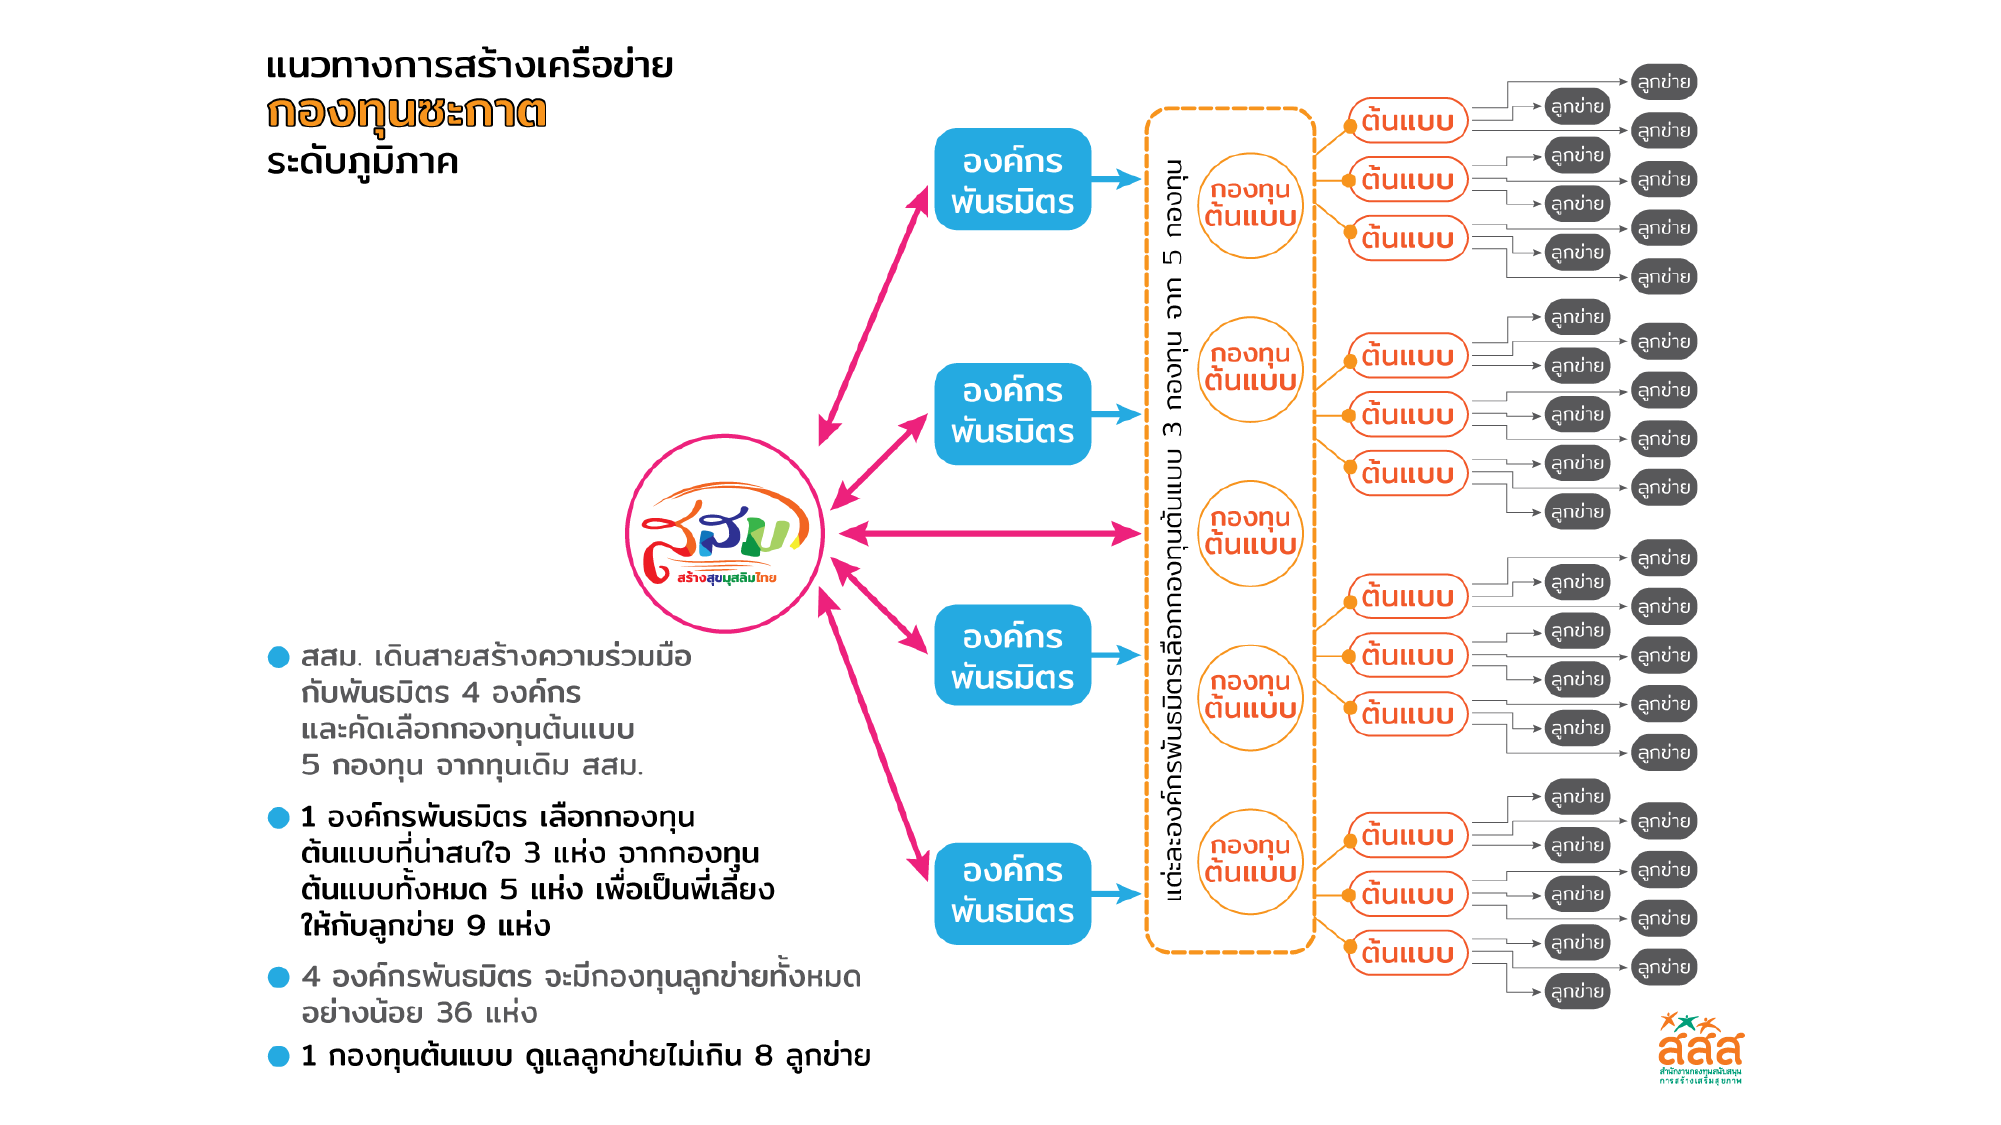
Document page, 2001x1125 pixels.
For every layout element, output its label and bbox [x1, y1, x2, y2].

list [204, 0, 1796, 1125]
